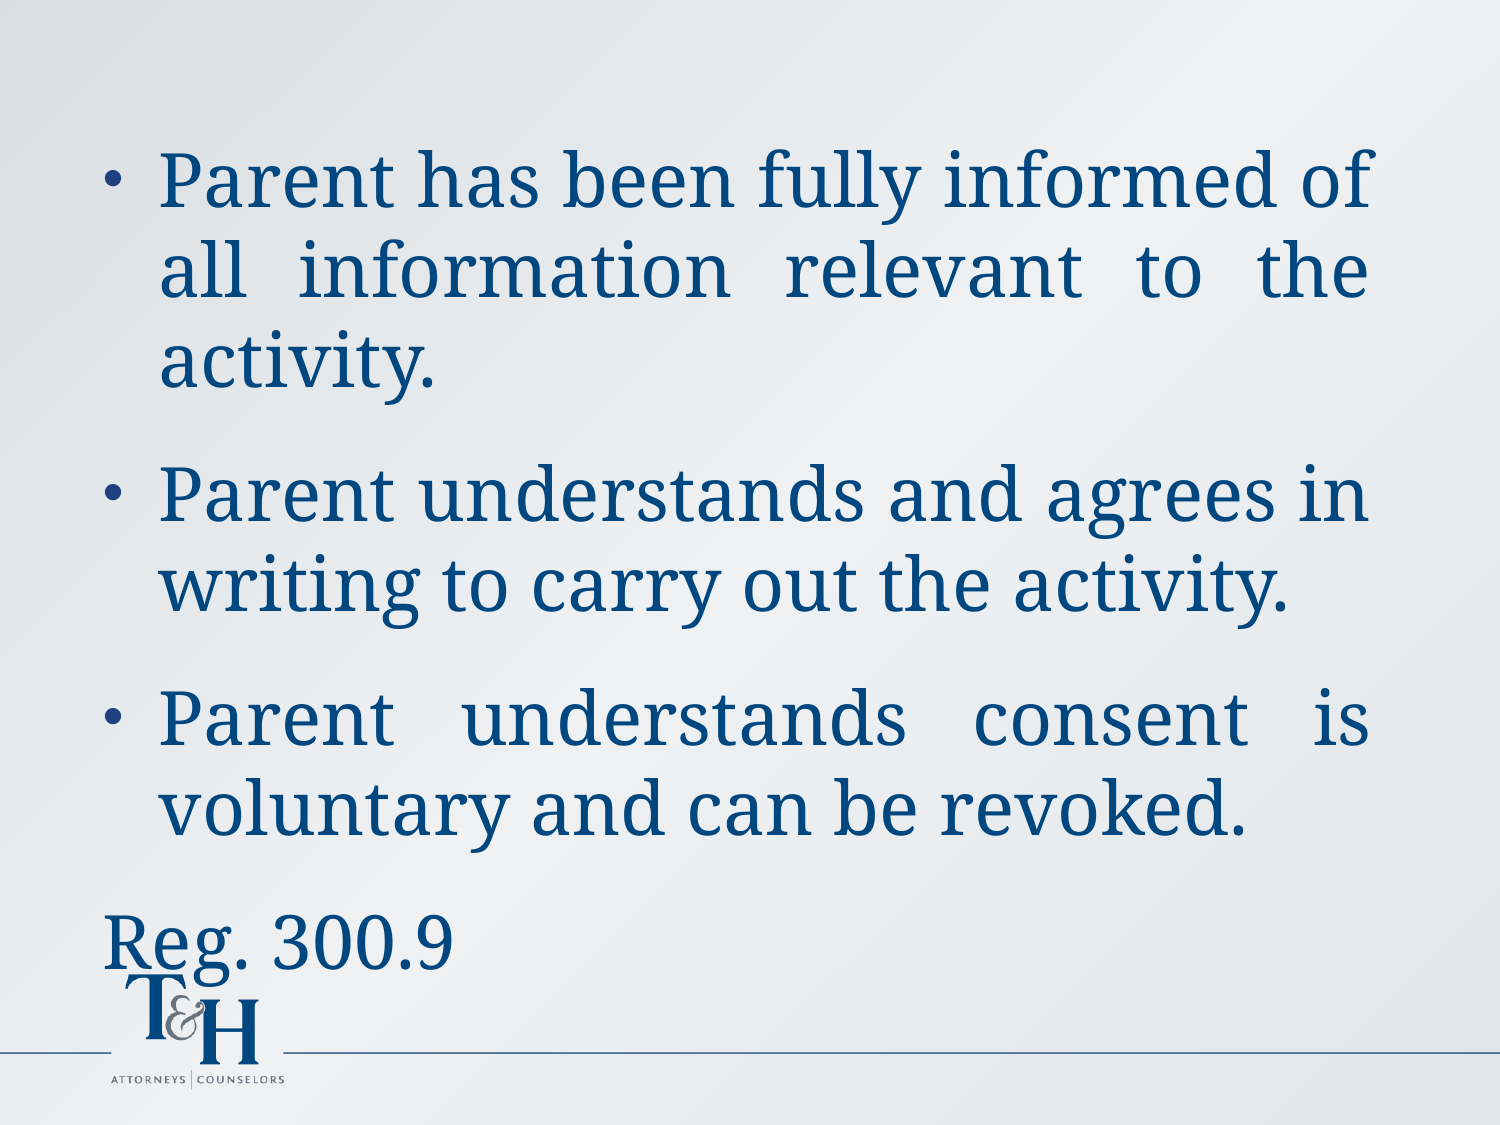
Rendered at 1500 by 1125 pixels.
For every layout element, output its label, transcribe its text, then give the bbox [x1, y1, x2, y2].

picture [0, 0, 1500, 1125]
list Parent has been fully informed of all information relevant to the activity. Parent understands and agrees in writing to carry out the activity. Parent understands consent is voluntary and can be revoked. Reg. 300.9 [87, 124, 1388, 951]
